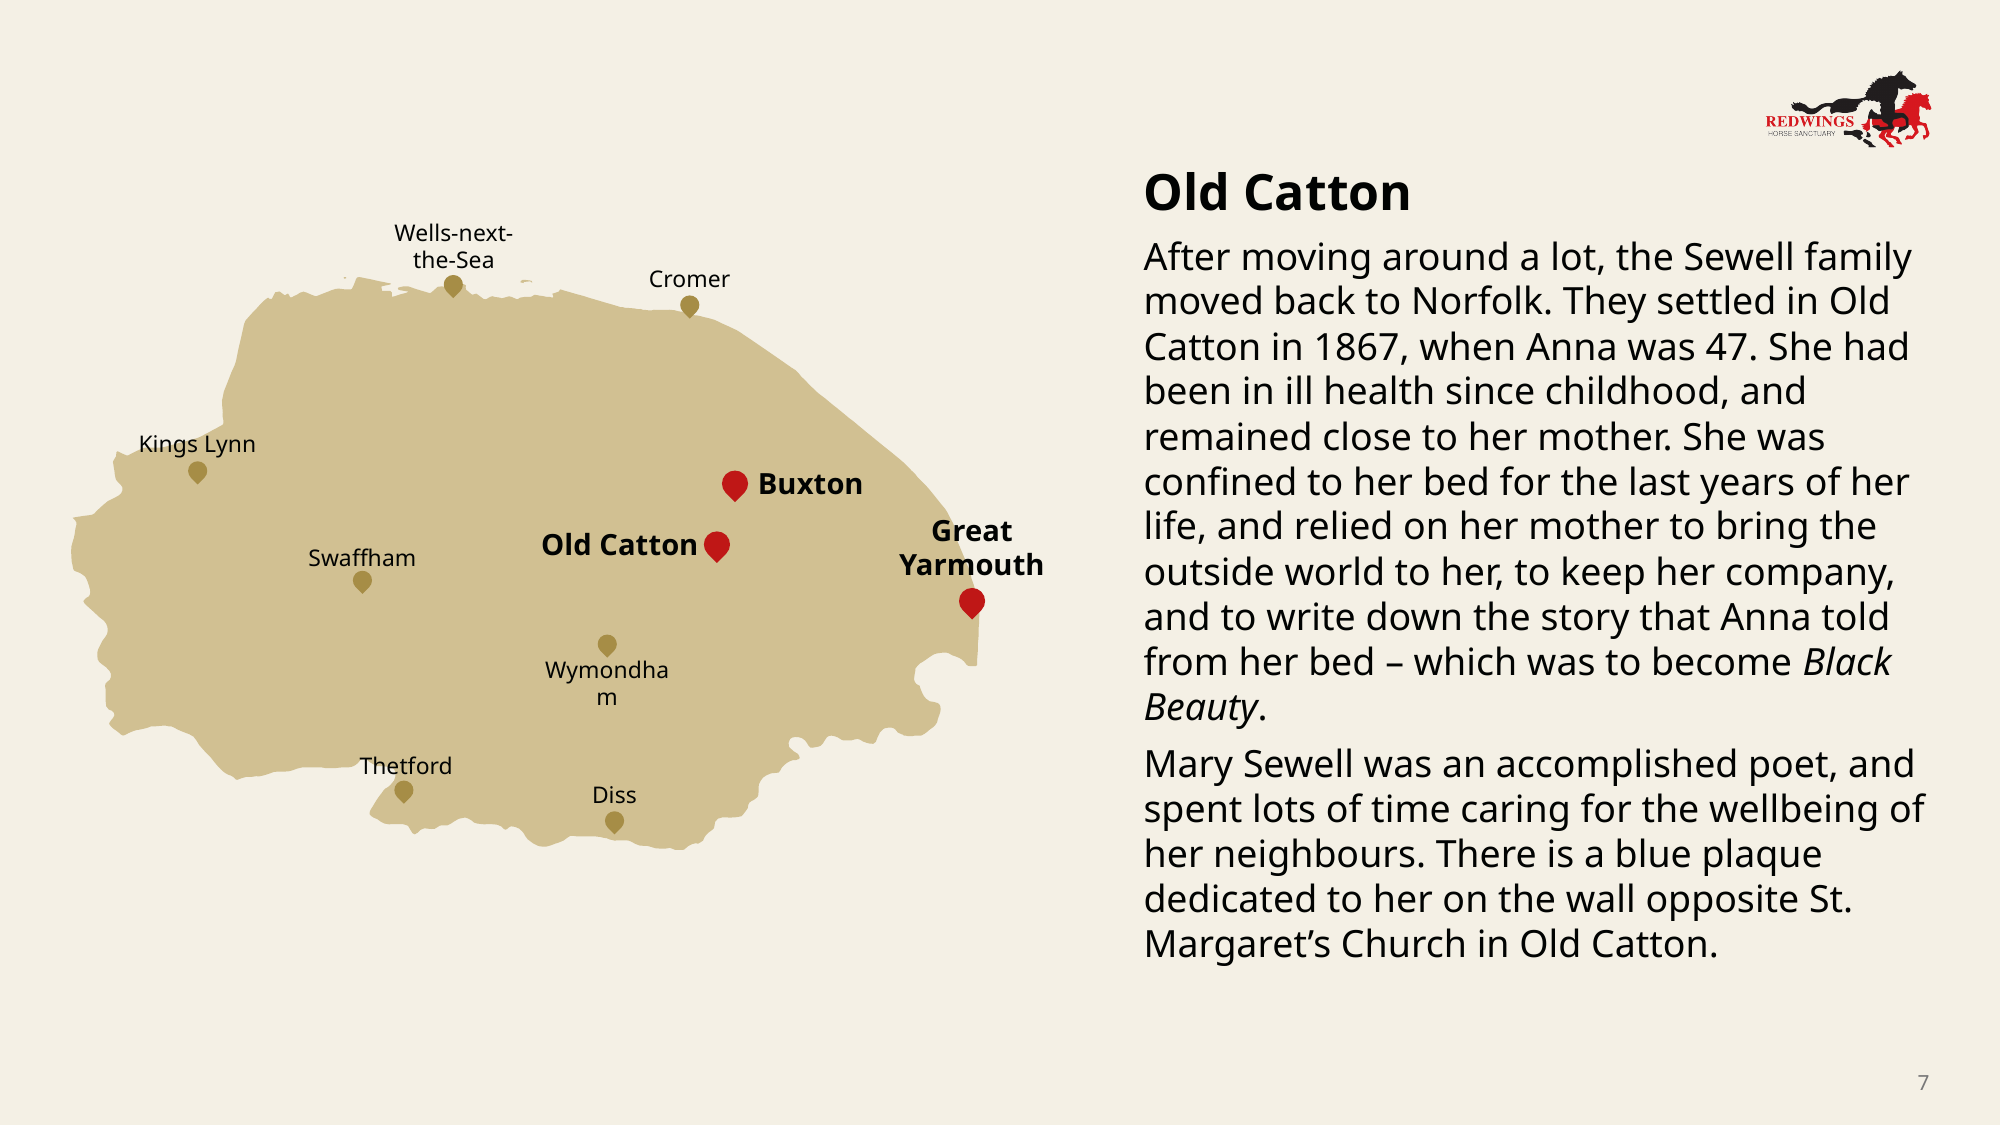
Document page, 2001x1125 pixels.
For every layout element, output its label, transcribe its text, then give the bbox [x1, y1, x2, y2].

slide_number 7 [1801, 1071, 1930, 1097]
text_box Old Catton After moving around a lot, the Sewell family moved back to Norfolk. They settled in Old Catton in 1867, when Anna was 47. She had been in ill health since childhood, and remained close to her mother. She was confined to her bed for the last years of her life, and relied on her mother to bring the outside world to her, to keep her company, and to write down the story that Anna told from her bed – which was to become Black Beauty. Mary Sewell was an accomplished poet, and spent lots of time caring for the wellbeing of her neighbours. There is a blue plaque dedicated to her on the wall opposite St. Margaret’s Church in Old Catton. [1143, 160, 1929, 965]
text_box Great Yarmouth [981, 511, 1060, 582]
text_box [580, 780, 649, 835]
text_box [354, 750, 459, 805]
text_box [294, 542, 430, 595]
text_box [522, 525, 731, 564]
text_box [129, 429, 266, 485]
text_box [539, 634, 675, 684]
picture [1758, 68, 1938, 149]
text_box [981, 591, 986, 611]
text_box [70, 276, 981, 851]
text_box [640, 263, 739, 320]
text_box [385, 218, 523, 299]
